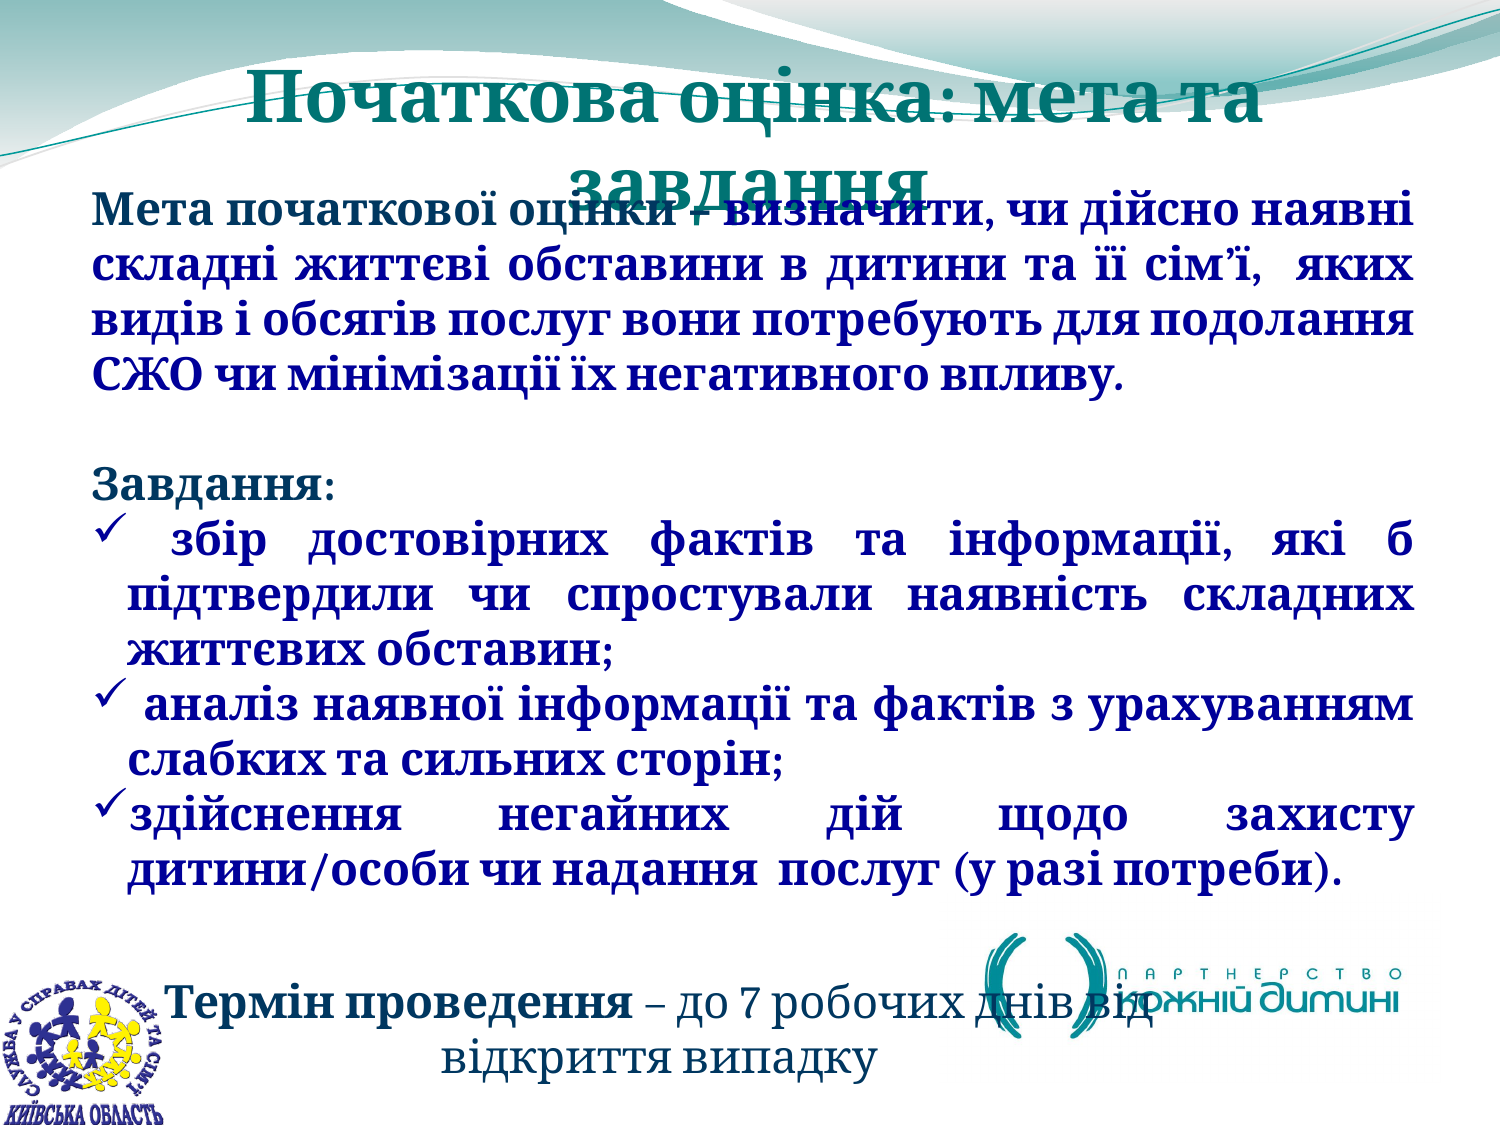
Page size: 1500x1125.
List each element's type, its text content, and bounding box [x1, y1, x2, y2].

text_box Термін проведення – до 7 робочих днів від відкриття випадку [29, 965, 1289, 1090]
picture [939, 893, 1441, 1083]
picture [0, 975, 166, 1125]
text_box Початкова оцінка: мета та завдання [64, 42, 1447, 233]
text_box Мета початкової оцінки – визначити, чи дійсно наявні складні життєві обставини в дитини та її сім’ї, яких видів і обсягів послуг вони потребують для подолання СЖО чи мінімізації їх негативного впливу. Завдання: збір достовірних фактів та інформації, які б підтвердили чи спростували наявність складних життєвих обставин; аналіз наявної інформації та фактів з урахуванням слабких та сильних сторін; здійснення негайних дій щодо захисту дитини/особи чи надання послуг (у разі потреби). [76, 172, 1431, 958]
